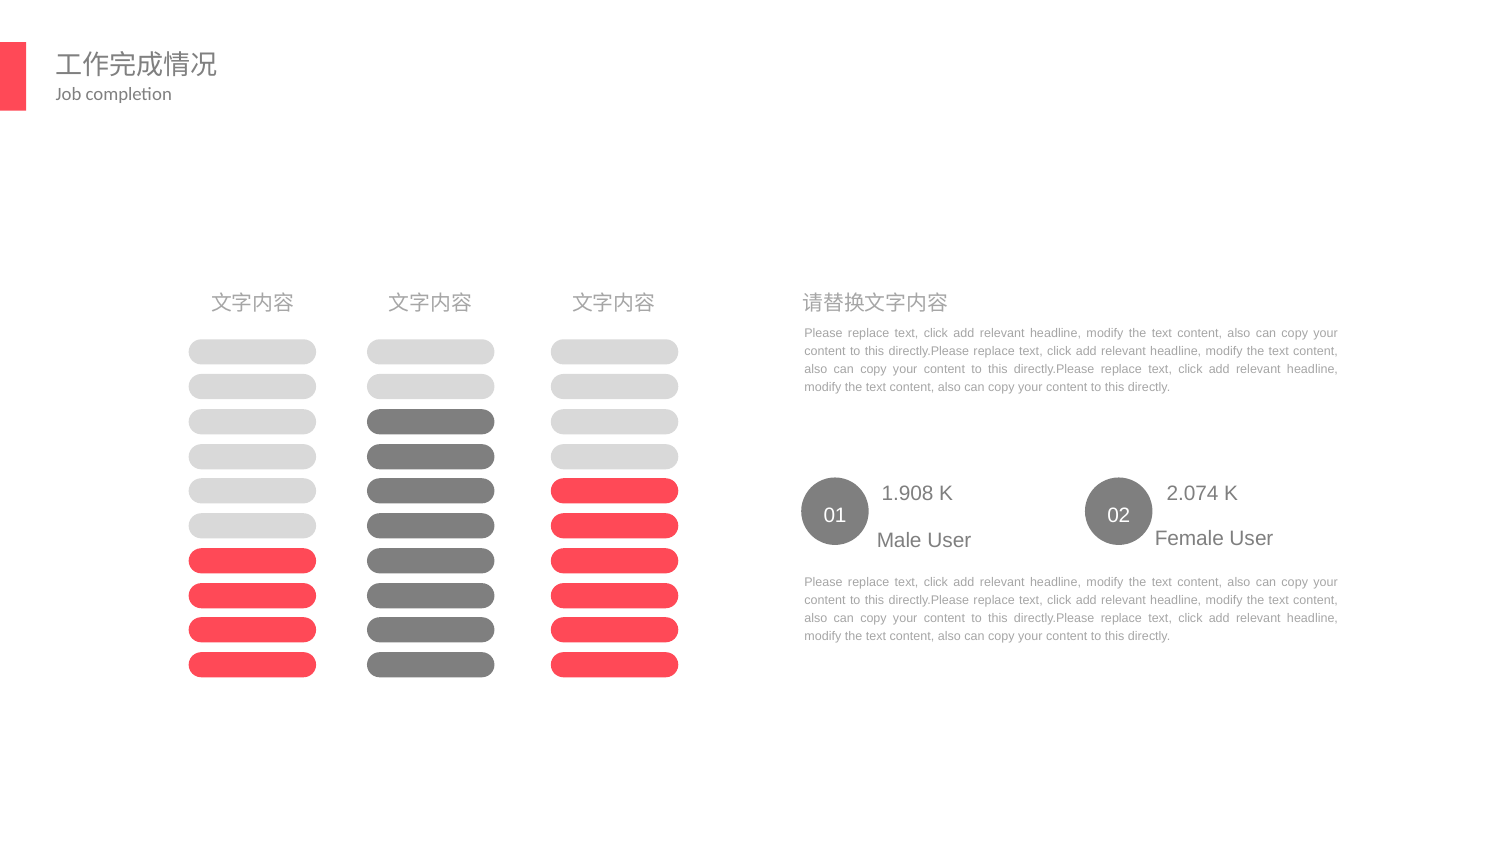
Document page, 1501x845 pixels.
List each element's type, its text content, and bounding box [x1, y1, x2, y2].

text_box [366, 616, 496, 643]
text_box [550, 408, 679, 435]
text_box [366, 338, 496, 365]
text_box 2.074 K [1166, 474, 1239, 505]
text_box [550, 547, 679, 574]
text_box [188, 616, 317, 643]
text_box [550, 582, 679, 609]
text_box [550, 373, 679, 400]
text_box 文字内容 [372, 289, 489, 316]
text_box Please replace text, click add relevant headline, modify the text content, also can copy your content to this directly.Please replace text, click add relevant headline, modify the text content, also can copy your content to this directly.Please replace text, click add relevant headline, modify the text content, also can copy your content to this directly. [804, 571, 1338, 644]
text_box [188, 547, 317, 574]
text_box Please replace text, click add relevant headline, modify the text content, also can copy your content to this directly.Please replace text, click add relevant headline, modify the text content, also can copy your content to this directly.Please replace text, click add relevant headline, modify the text content, also can copy your content to this directly. [804, 322, 1338, 395]
text_box [550, 651, 679, 678]
text_box [366, 443, 496, 470]
text_box 文字内容 [194, 289, 311, 316]
text_box Male User [876, 521, 972, 552]
text_box [188, 582, 317, 609]
text_box [366, 512, 496, 539]
text_box 02 [1083, 476, 1154, 546]
text_box Female User [1154, 520, 1274, 551]
text_box [188, 512, 317, 539]
text_box [188, 338, 317, 365]
text_box [366, 547, 496, 574]
text_box [550, 477, 679, 504]
text_box [188, 408, 317, 435]
text_box [366, 477, 496, 504]
text_box 01 [800, 476, 870, 546]
text_box 文字内容 [555, 289, 672, 316]
text_box [366, 582, 496, 609]
text_box [550, 512, 679, 539]
text_box [188, 477, 317, 504]
text_box [366, 408, 496, 435]
text_box [188, 651, 317, 678]
text_box [366, 651, 496, 678]
text_box 请替换文字内容 [802, 284, 1281, 315]
text_box [550, 616, 679, 643]
text_box [366, 373, 496, 400]
text_box 1.908 K [881, 474, 954, 505]
text_box [188, 443, 317, 470]
text_box [550, 443, 679, 470]
text_box [188, 373, 317, 400]
text_box [550, 338, 679, 365]
